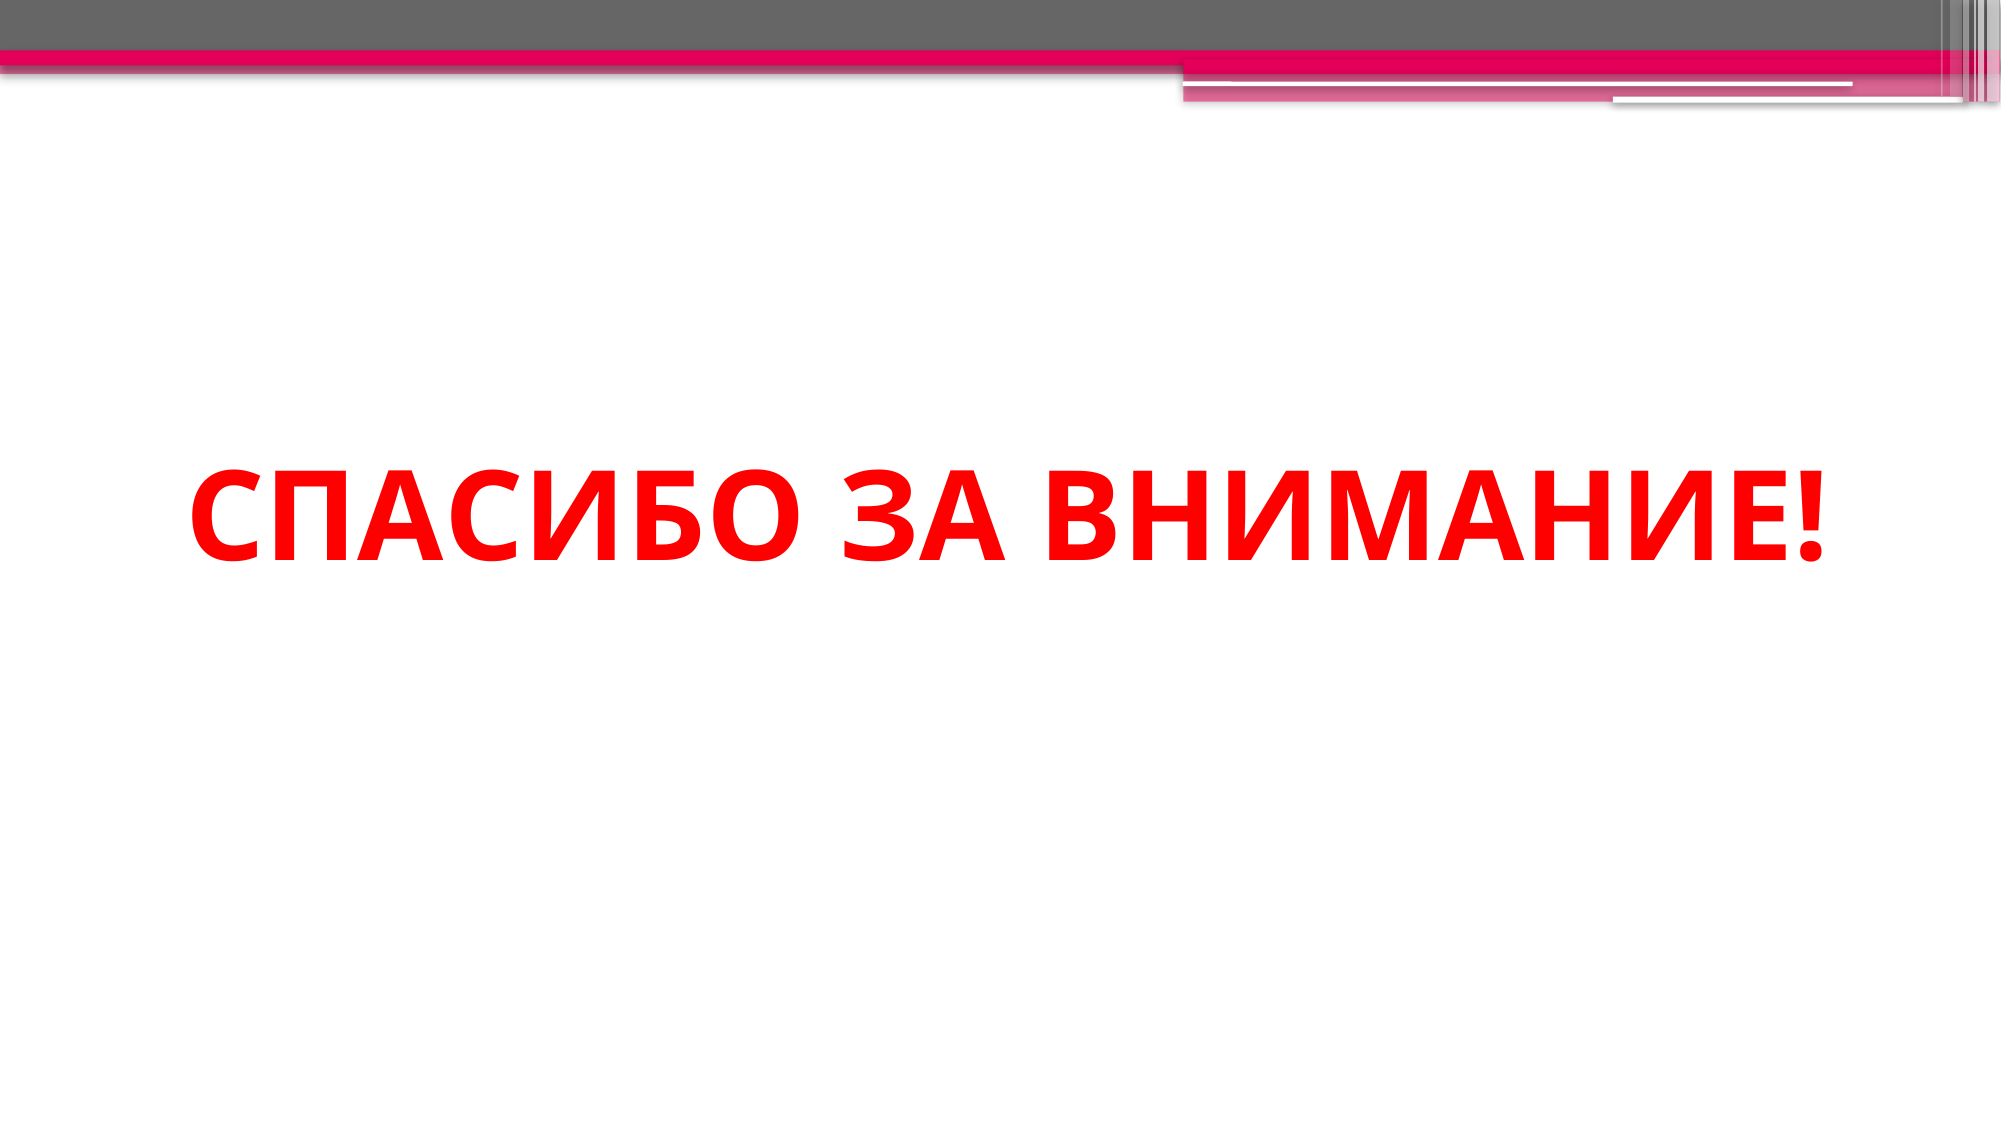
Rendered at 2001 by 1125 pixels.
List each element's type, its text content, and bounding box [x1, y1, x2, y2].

list СПАСИБО ЗА ВНИМАНИЕ! [98, 428, 1899, 735]
